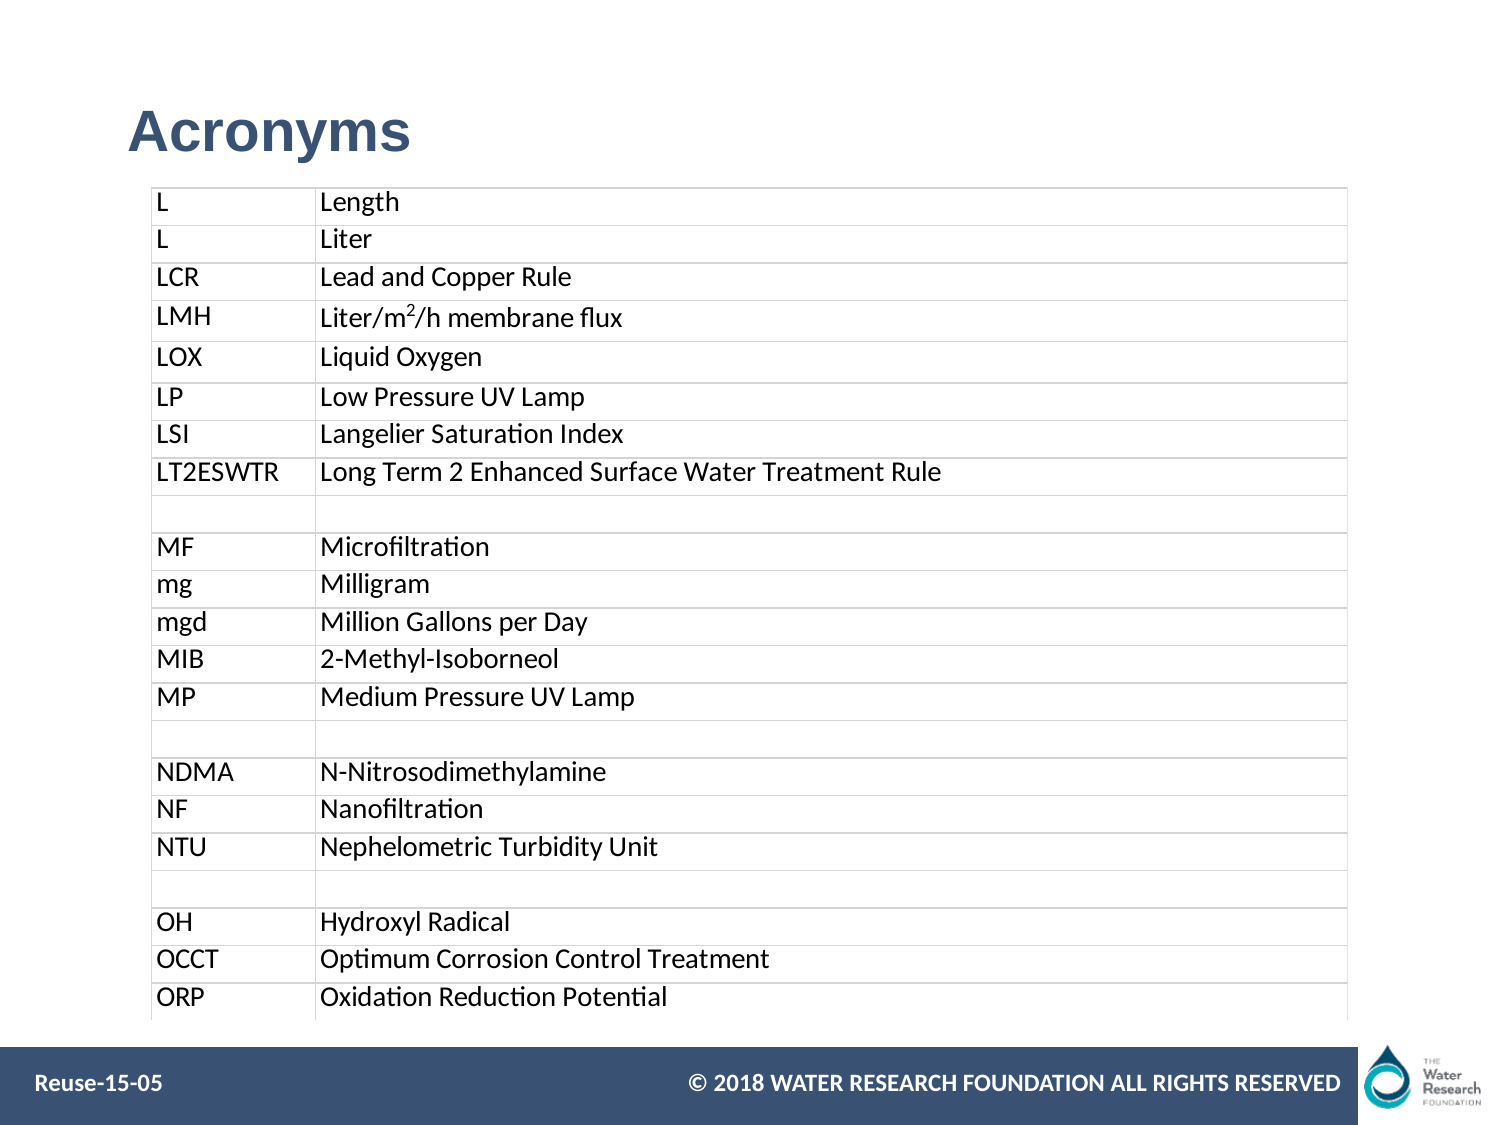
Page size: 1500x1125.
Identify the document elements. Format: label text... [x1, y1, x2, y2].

title Acronyms [112, 88, 1390, 177]
picture [1354, 1035, 1491, 1119]
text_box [151, 187, 1349, 1022]
